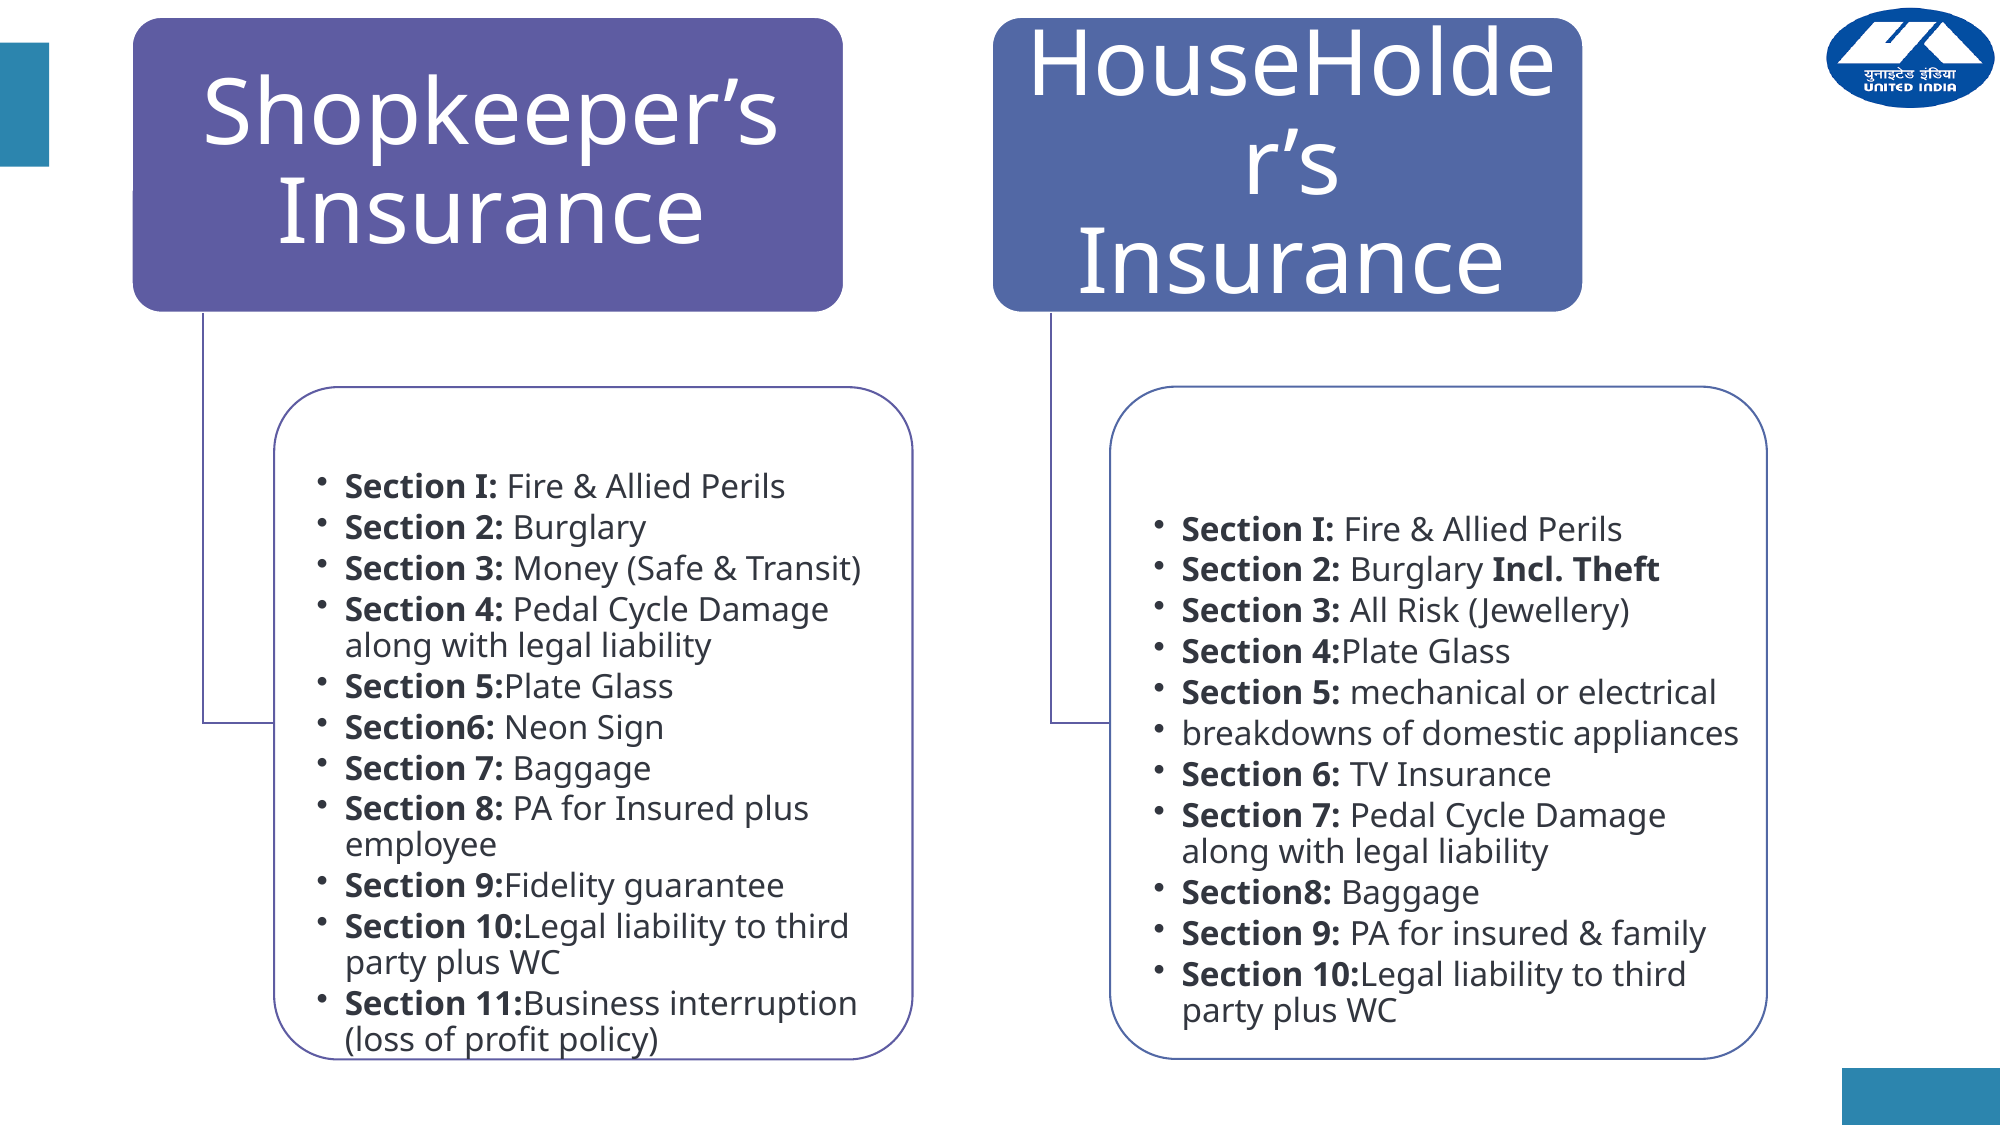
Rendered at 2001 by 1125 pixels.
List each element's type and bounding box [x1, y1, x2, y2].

picture [1820, 3, 2000, 111]
text_box [0, 16, 1899, 1060]
